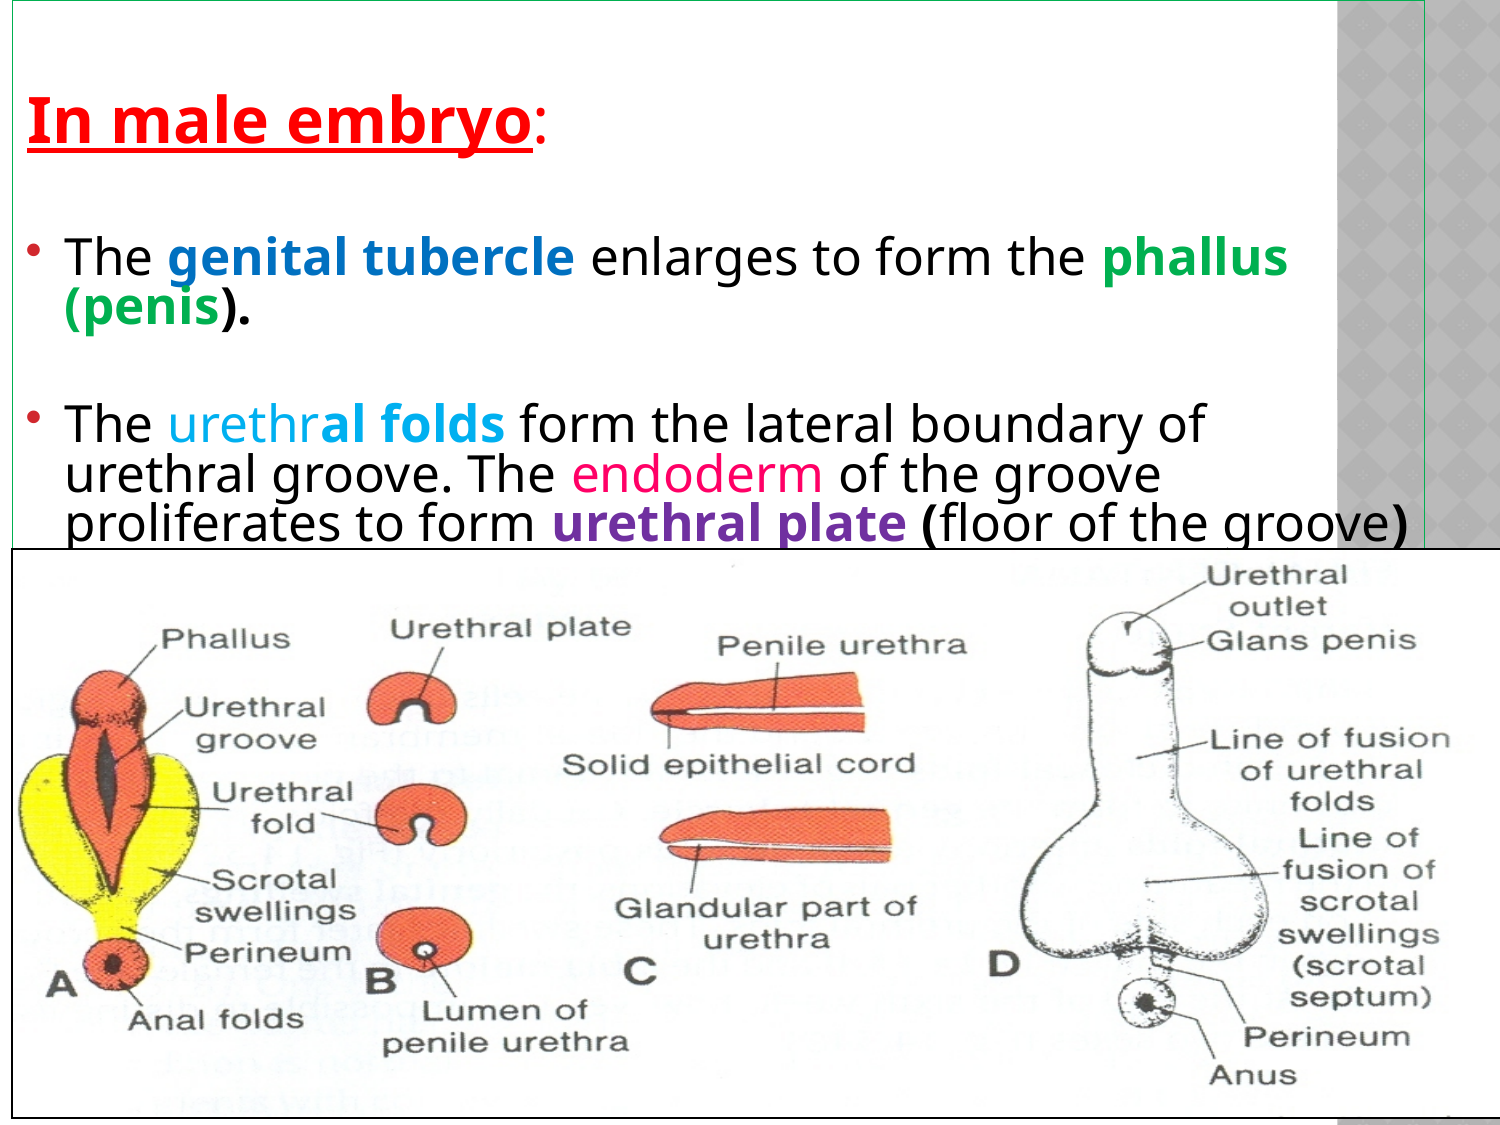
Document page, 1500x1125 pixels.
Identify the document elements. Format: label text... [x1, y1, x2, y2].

picture [12, 549, 1500, 1118]
list In male embryo: The genital tubercle enlarges to form the phallus (penis). The urethral folds form the lateral boundary of urethral groove. The endoderm of the groove proliferates to form urethral plate (floor of the groove) . [12, 0, 1425, 548]
